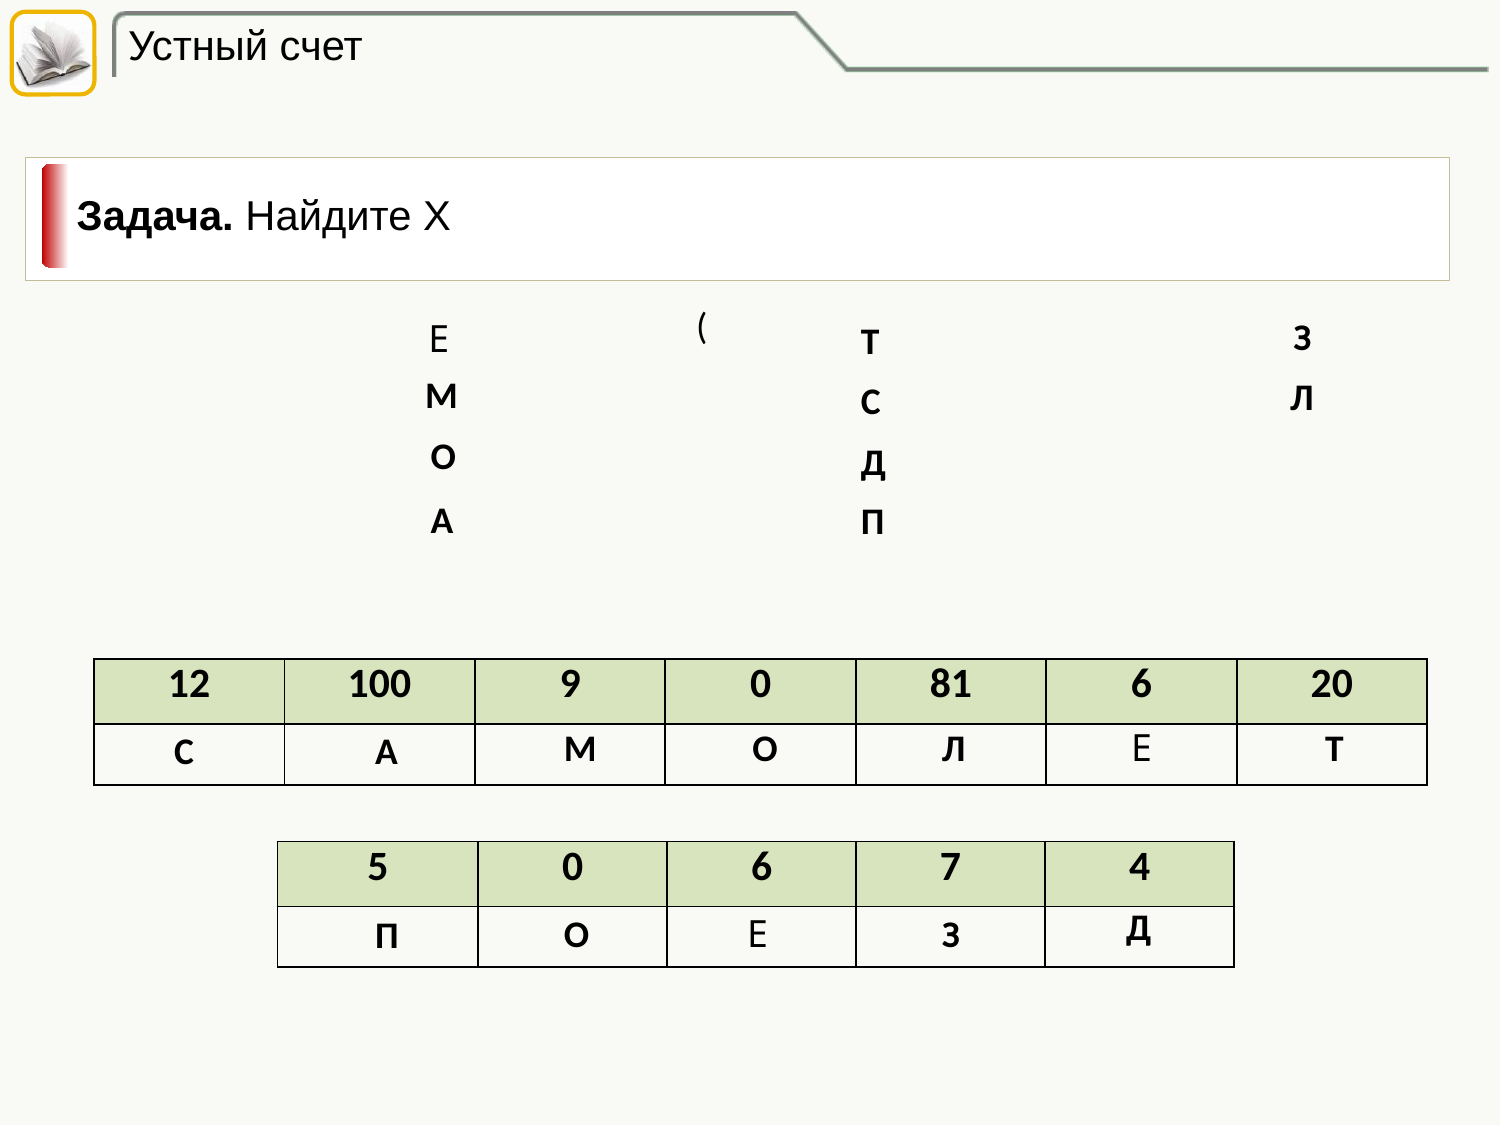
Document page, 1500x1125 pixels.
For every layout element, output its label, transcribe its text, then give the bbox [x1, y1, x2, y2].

text_box П [360, 904, 406, 964]
text_box З [927, 902, 973, 962]
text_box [25, 156, 1451, 282]
table_cell [857, 725, 1045, 784]
table_header 100 [285, 660, 474, 723]
table_cell [1238, 725, 1426, 784]
table_cell [1046, 907, 1233, 966]
text_box Д [846, 430, 892, 489]
text_box Т [846, 310, 892, 369]
table_header 7 [857, 842, 1044, 906]
table_header 9 [476, 660, 664, 723]
text_box E [413, 307, 470, 368]
table_header 6 [1047, 660, 1236, 723]
text_box Л [1275, 365, 1322, 425]
table_header 6 [668, 842, 855, 906]
text_box О [549, 902, 595, 962]
text_box П [846, 489, 892, 550]
table_header 81 [857, 660, 1045, 723]
picture [111, 11, 1489, 77]
table_cell [285, 725, 474, 784]
text_box М [549, 716, 606, 777]
table_header 20 [1238, 660, 1426, 723]
text_box А [415, 488, 462, 548]
text_box Т [1310, 716, 1356, 777]
text_box E [732, 902, 789, 962]
table_header 12 [95, 660, 284, 723]
table_header 0 [666, 660, 855, 723]
text_box Л [927, 716, 973, 777]
table_header 4 [1046, 842, 1233, 906]
table_header 0 [479, 842, 666, 906]
table_header 5 [278, 842, 477, 906]
text_box С [159, 719, 205, 780]
table_cell [666, 725, 855, 784]
table_cell [668, 907, 855, 966]
table_cell [479, 907, 666, 966]
text_box [9, 9, 97, 97]
text_box Д [1111, 896, 1158, 956]
text_box С [846, 369, 892, 430]
text_box А [360, 719, 406, 780]
table_cell [1047, 725, 1236, 784]
table_cell [857, 907, 1044, 966]
text_box З [1278, 305, 1325, 366]
table_cell [476, 725, 664, 784]
table_cell [95, 725, 284, 784]
text_box О [737, 716, 784, 777]
text_box О [415, 424, 462, 485]
text_box E [1116, 716, 1173, 777]
table_cell [278, 907, 477, 966]
text_box М [410, 364, 467, 424]
